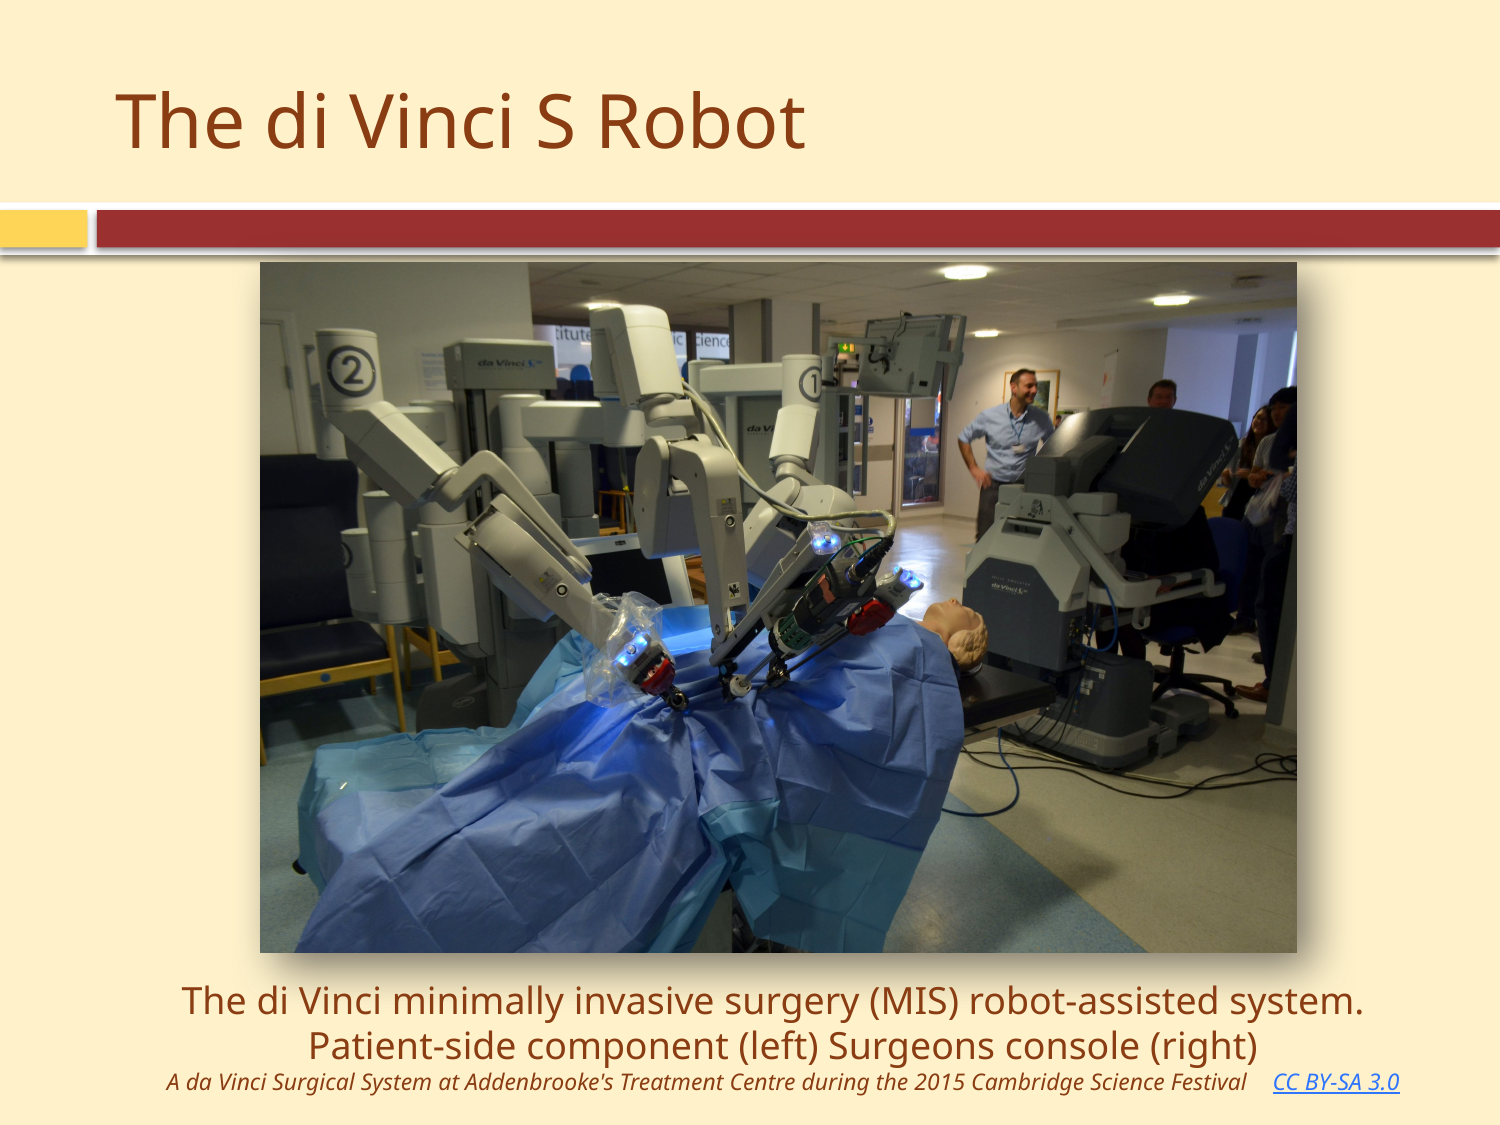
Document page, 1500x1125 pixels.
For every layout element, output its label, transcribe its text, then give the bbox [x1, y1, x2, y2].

picture [260, 261, 1297, 954]
title The di Vinci S Robot [100, 37, 1438, 200]
text_box The di Vinci minimally invasive surgery (MIS) robot-assisted system. Patient-side component (left) Surgeons console (right) A da Vinci Surgical System at Addenbrooke's Treatment Centre during the 2015 Cambridge Science Festival CC BY-SA 3.0 [152, 970, 1415, 1107]
